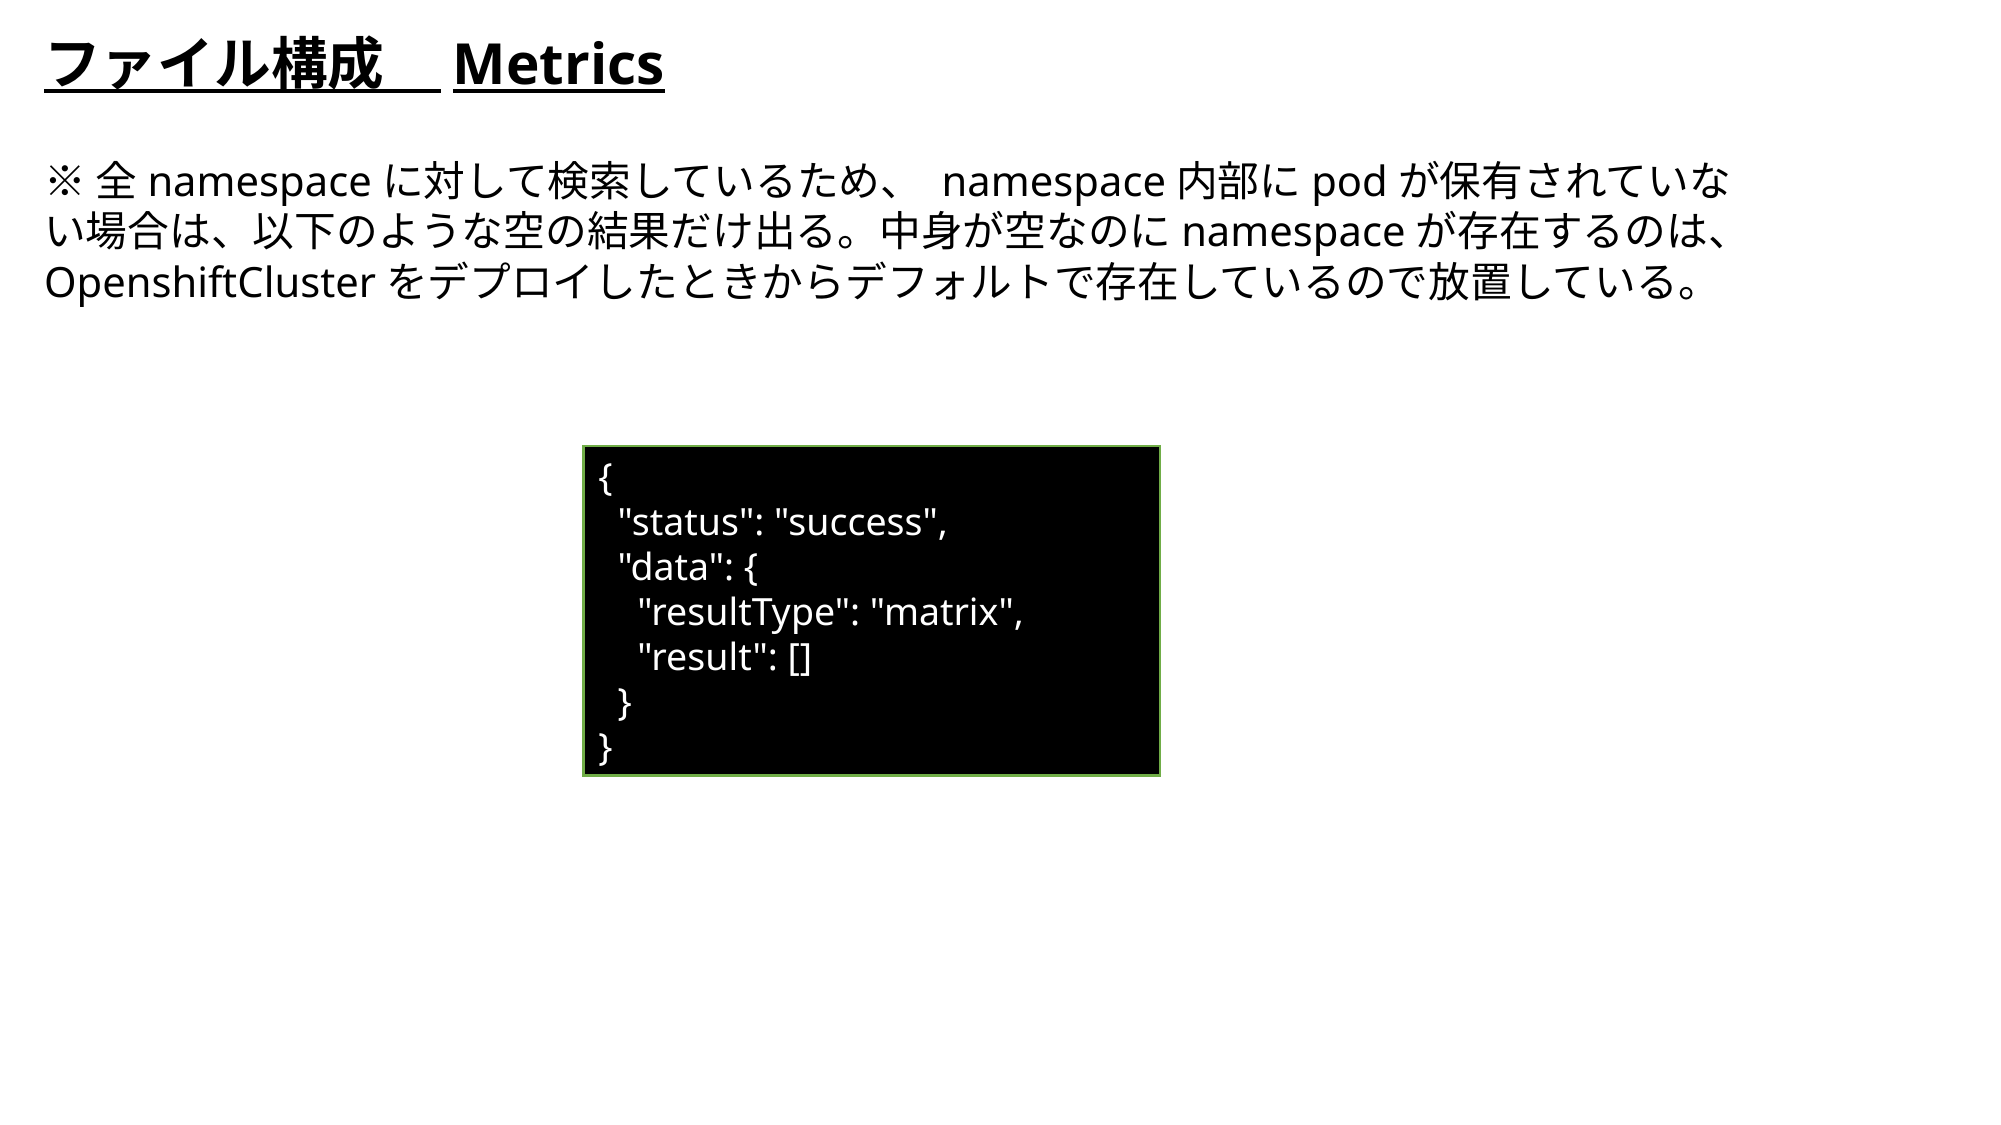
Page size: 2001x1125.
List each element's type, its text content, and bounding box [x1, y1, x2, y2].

text_box { "status": "success", "data": { "resultType": "matrix", "result": [] } } [582, 445, 1161, 777]
text_box ※全namespaceに対して検索しているため、 namespace内部にpodが保有されていない場合は、以下のような空の結果だけ出る。中身が空なのにnamespaceが存在するのは、OpenshiftClusterをデプロイしたときからデフォルトで存在しているので放置している。 [29, 147, 1780, 313]
text_box ファイル構成 Metrics [29, 28, 779, 147]
